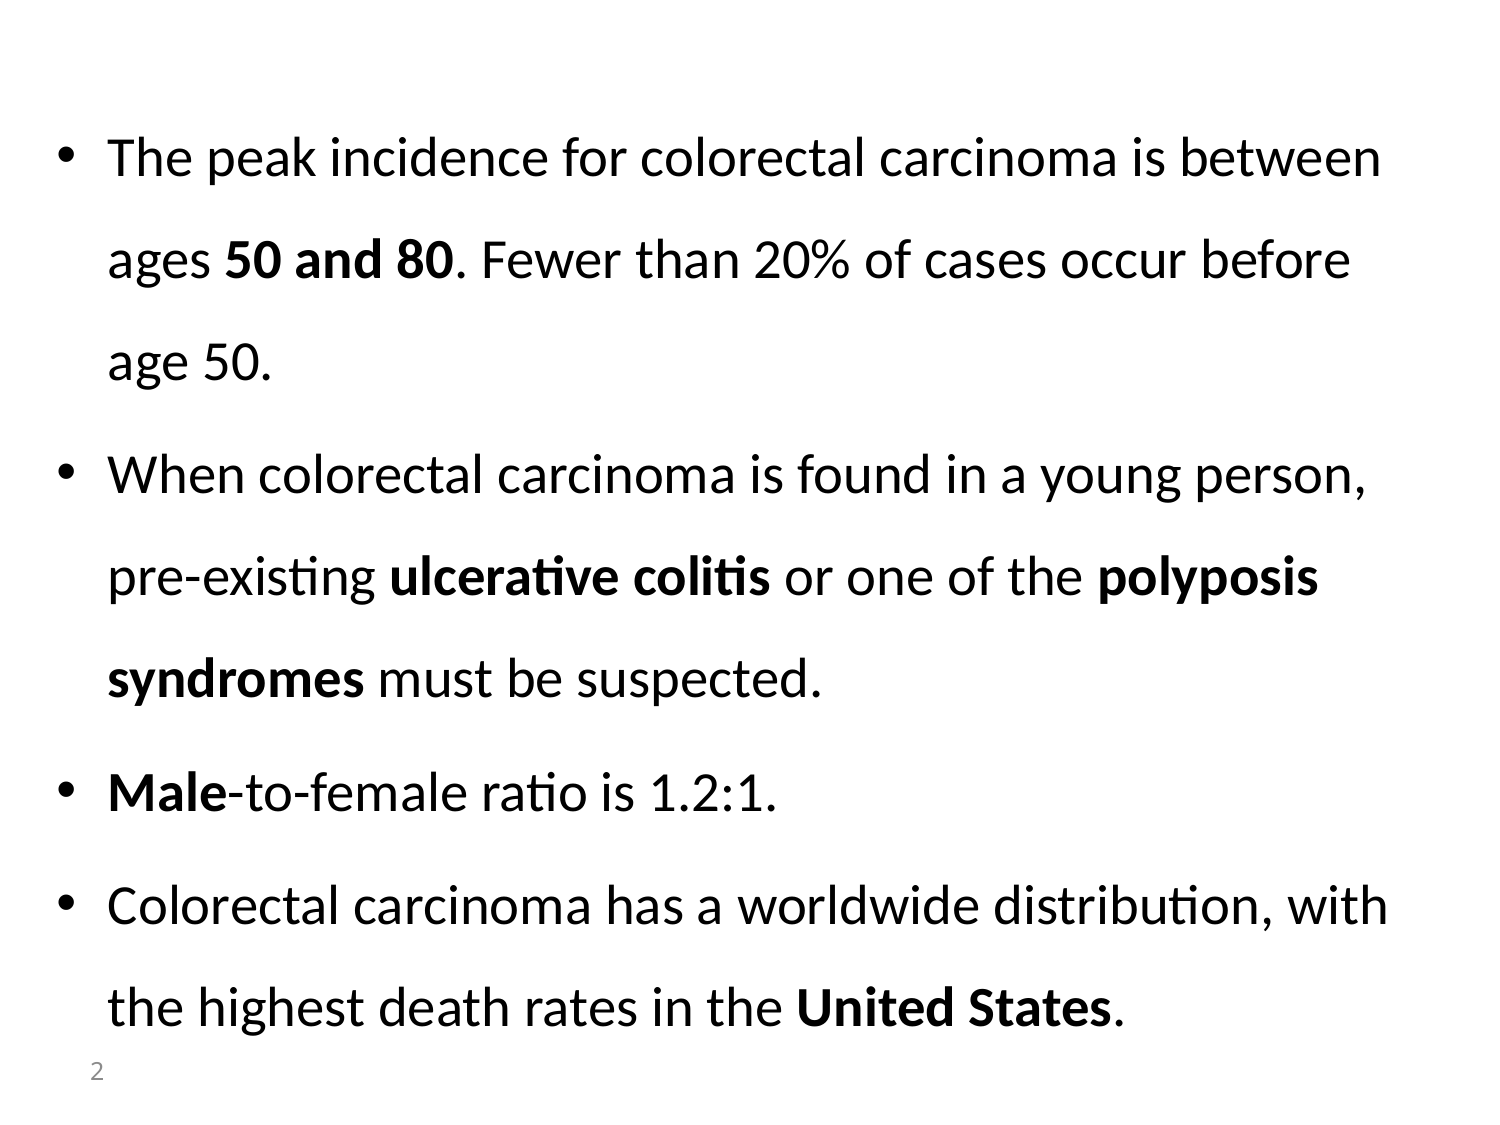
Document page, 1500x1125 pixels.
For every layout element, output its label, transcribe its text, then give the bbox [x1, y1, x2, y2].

list The peak incidence for colorectal carcinoma is between ages 50 and 80. Fewer than 20% of cases occur before age 50. When colorectal carcinoma is found in a young person, pre-existing ulcerative colitis or one of the polyposis syndromes must be suspected. Male-to-female ratio is 1.2:1. Colorectal carcinoma has a worldwide distribution, with the highest death rates in the United States. [41, 78, 1425, 1047]
slide_number 2 [75, 1042, 425, 1103]
